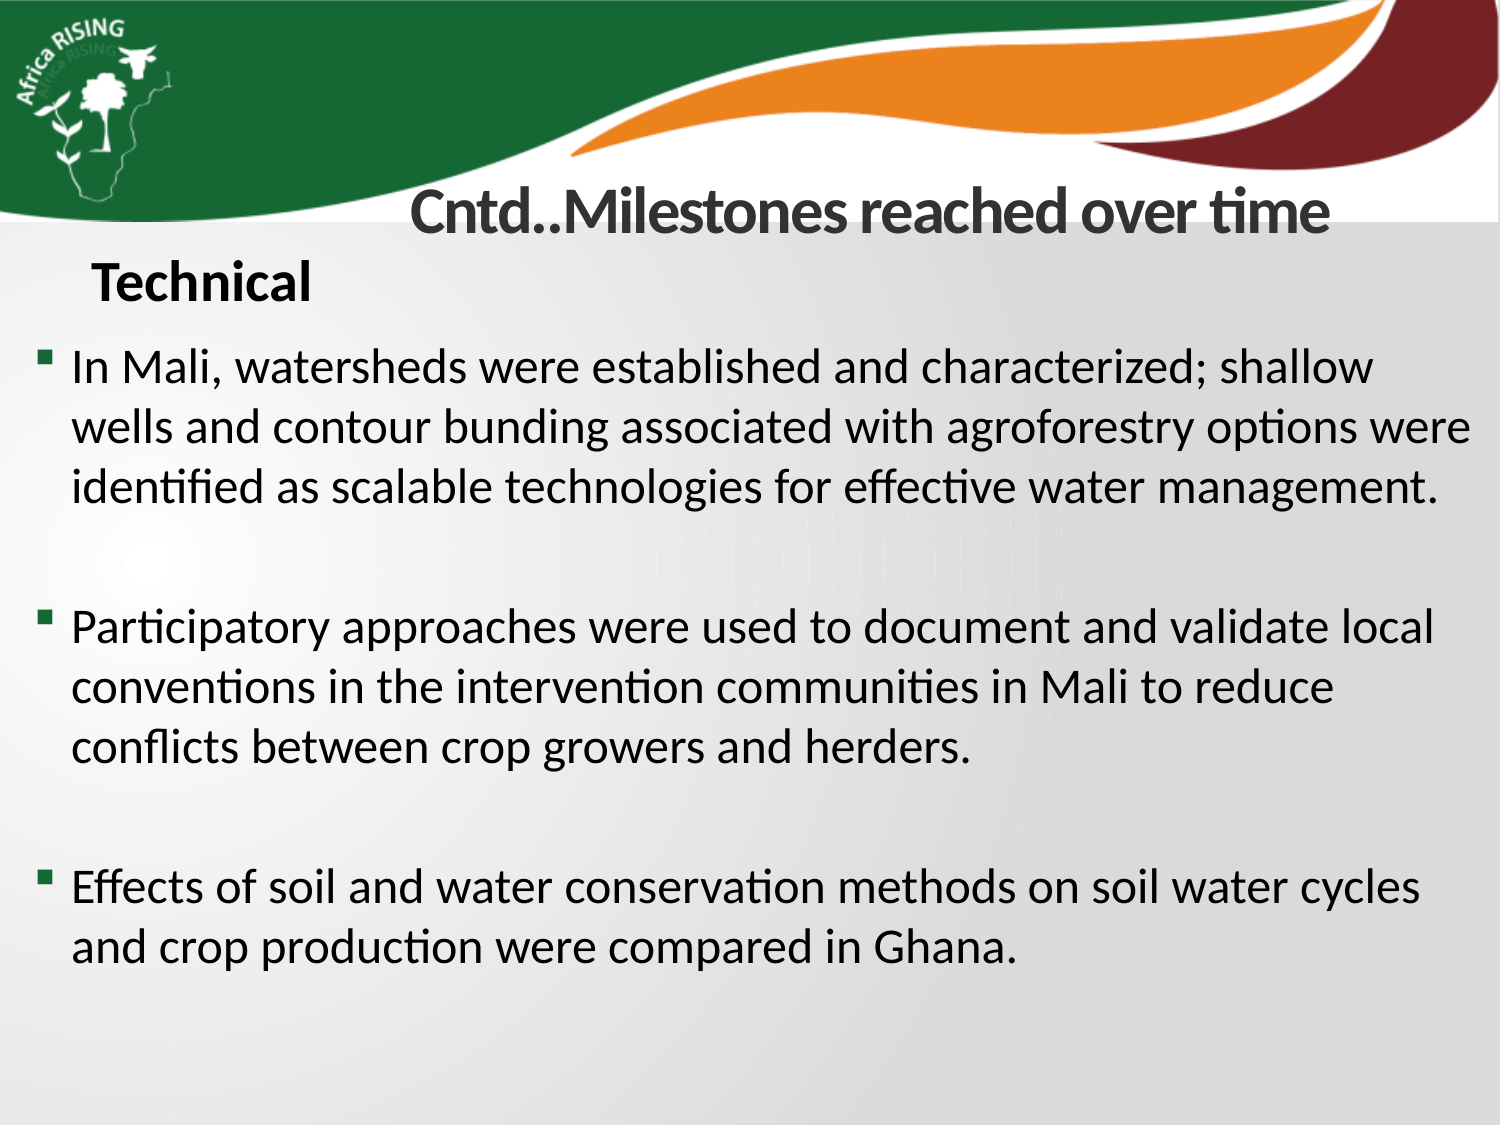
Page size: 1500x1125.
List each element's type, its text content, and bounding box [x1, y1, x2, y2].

title Cntd..Milestones reached over time [395, 159, 1471, 229]
picture [0, 0, 1499, 222]
list In Mali, watersheds were established and characterized; shallow wells and contour bunding associated with agroforestry options were identified as scalable technologies for effective water management. Participatory approaches were used to document and validate local conventions in the intervention communities in Mali to reduce conflicts between crop growers and herders. Effects of soil and water conservation methods on soil water cycles and crop production were compared in Ghana. [0, 326, 1500, 1125]
text_box Technical [76, 235, 502, 321]
